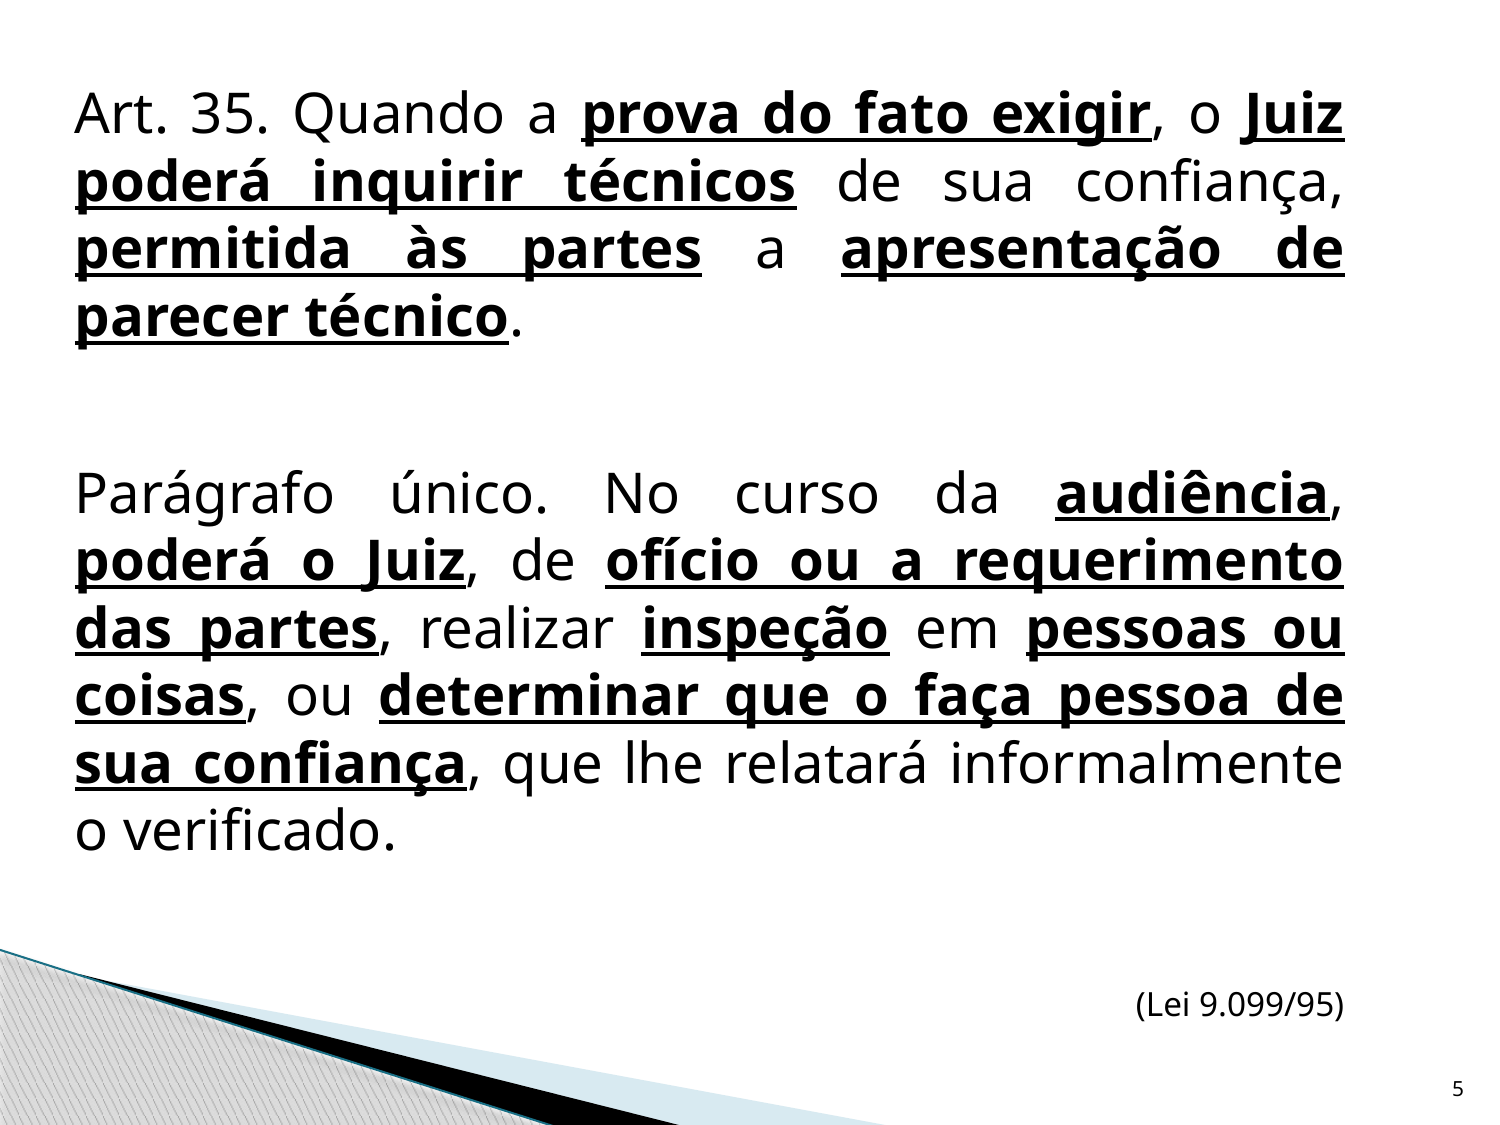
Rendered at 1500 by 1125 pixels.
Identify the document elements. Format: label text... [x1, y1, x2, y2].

list Art. 35. Quando a prova do fato exigir, o Juiz poderá inquirir técnicos de sua confiança, permitida às partes a apresentação de parecer técnico. Parágrafo único. No curso da audiência, poderá o Juiz, de ofício ou a requerimento das partes, realizar inspeção em pessoas ou coisas, ou determinar que o faça pessoa de sua confiança, que lhe relatará informalmente o verificado. (Lei 9.099/95) [0, 70, 1360, 1079]
slide_number 5 [1418, 1051, 1479, 1112]
